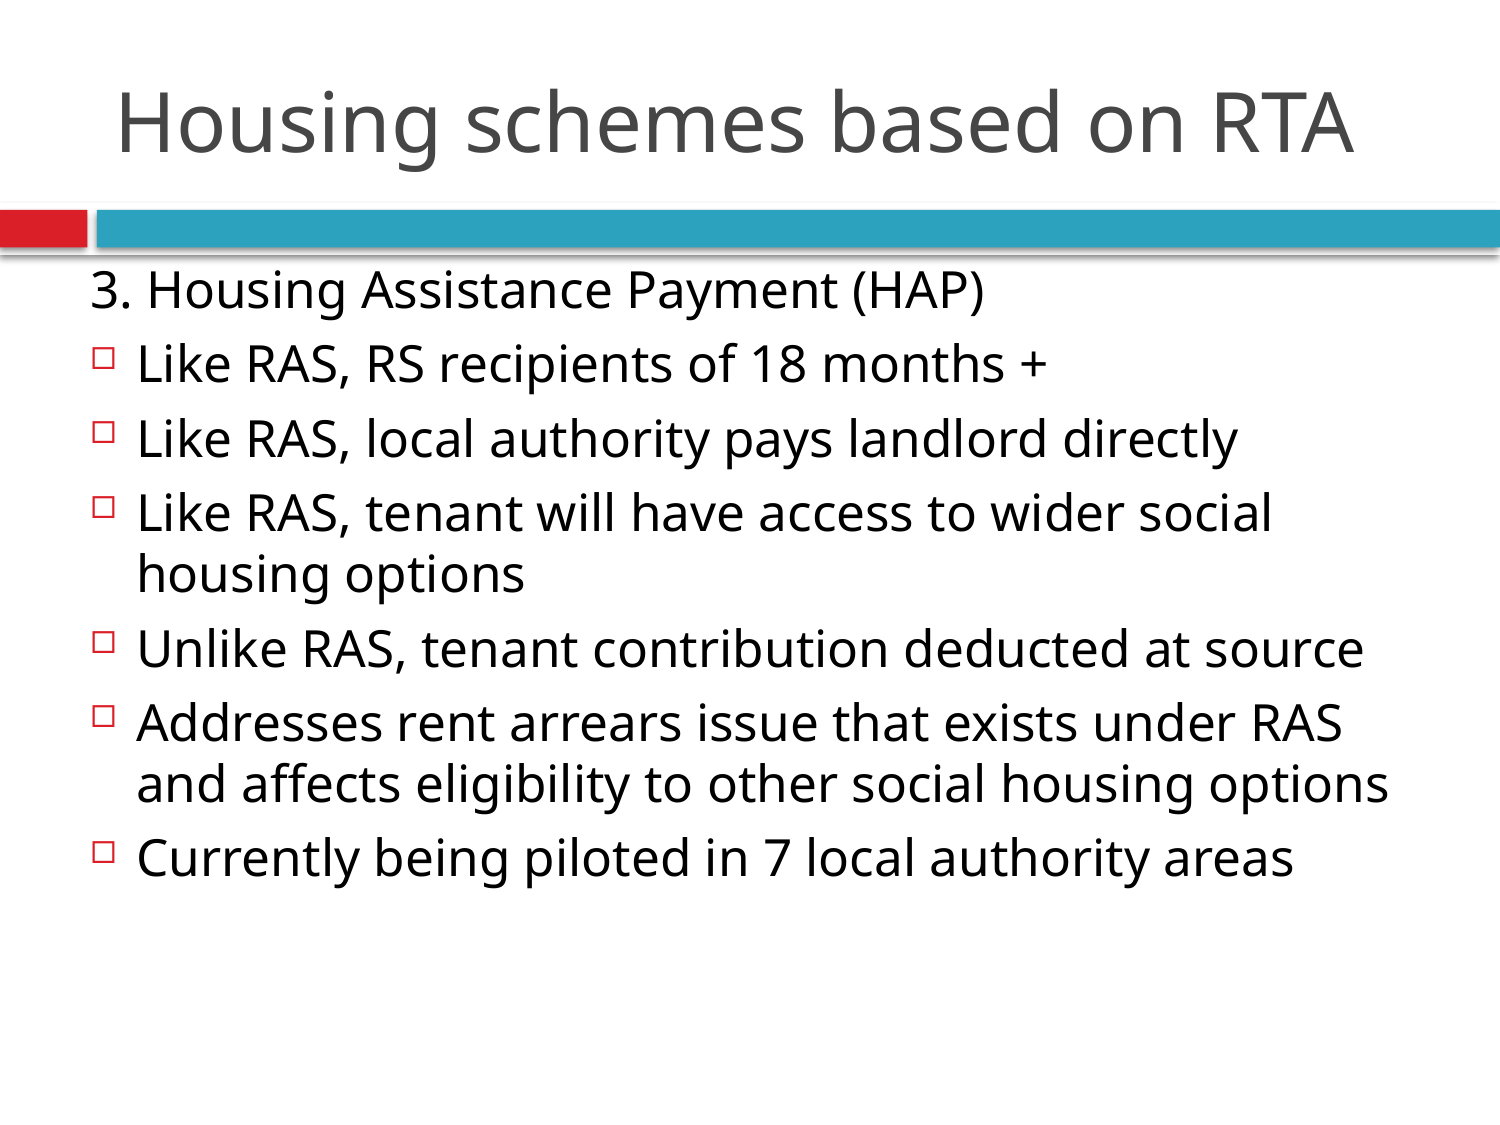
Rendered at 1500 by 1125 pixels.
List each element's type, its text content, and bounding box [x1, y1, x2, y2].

list 3. Housing Assistance Payment (HAP) Like RAS, RS recipients of 18 months + Like RAS, local authority pays landlord directly Like RAS, tenant will have access to wider social housing options Unlike RAS, tenant contribution deducted at source Addresses rent arrears issue that exists under RAS and affects eligibility to other social housing options Currently being piloted in 7 local authority areas [74, 249, 1426, 981]
title Housing schemes based on RTA [99, 37, 1438, 201]
